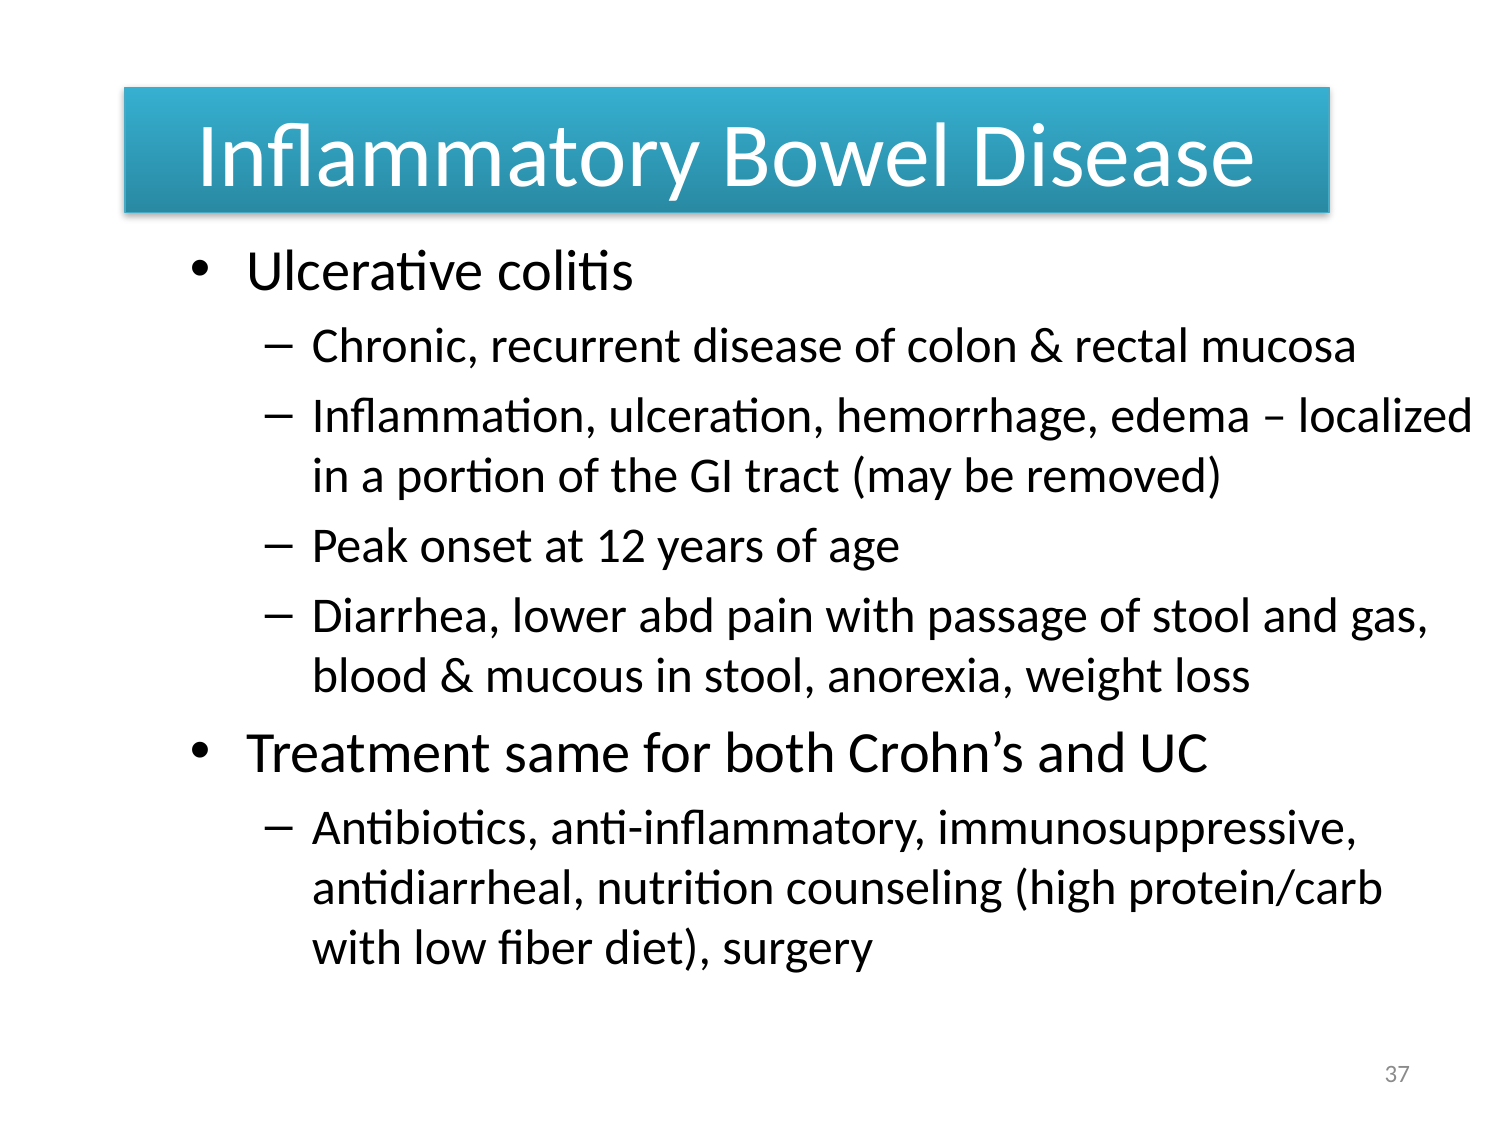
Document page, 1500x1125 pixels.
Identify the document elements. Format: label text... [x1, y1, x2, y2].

list Ulcerative colitis Chronic, recurrent disease of colon & rectal mucosa Inflammation, ulceration, hemorrhage, edema – localized in a portion of the GI tract (may be removed) Peak onset at 12 years of age Diarrhea, lower abd pain with passage of stool and gas, blood & mucous in stool, anorexia, weight loss Treatment same for both Crohn’s and UC Antibiotics, anti-inflammatory, immunosuppressive, antidiarrheal, nutrition counseling (high protein/carb with low fiber diet), surgery [174, 224, 1500, 1125]
title Inflammatory Bowel Disease [124, 87, 1330, 213]
slide_number 37 [1074, 1042, 1425, 1103]
